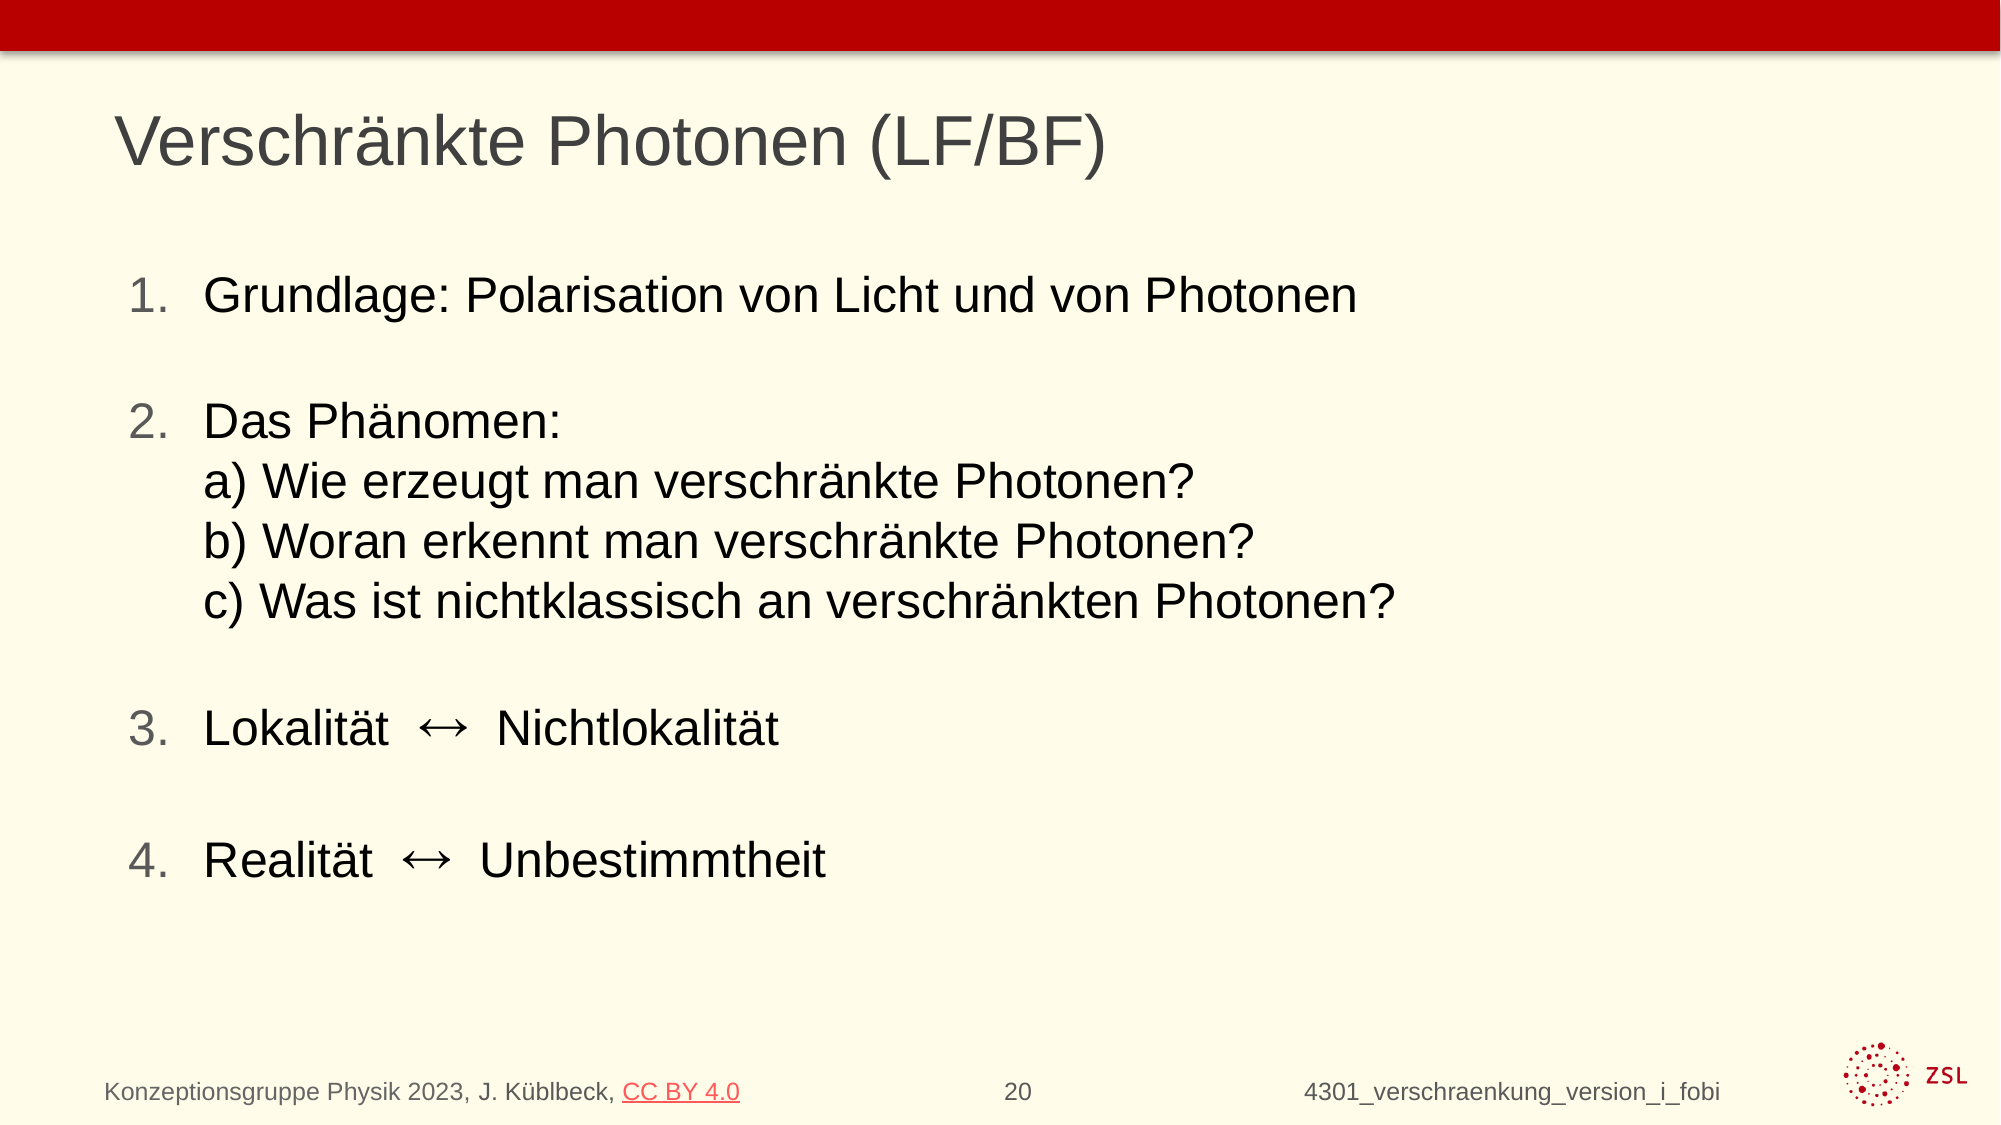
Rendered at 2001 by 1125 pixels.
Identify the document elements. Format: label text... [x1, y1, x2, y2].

title Verschränkte Photonen (LF/BF) [99, 90, 1900, 185]
picture [1842, 1041, 1968, 1107]
text_box Grundlage: Polarisation von Licht und von Photonen Das Phänomen: a) Wie erzeugt man verschränkte Photonen? b) Woran erkennt man verschränkte Photonen? c) Was ist nichtklassisch an verschränkten Photonen? Lokalität  Nichtlokalität Realität  Unbestimmtheit [114, 255, 1650, 953]
